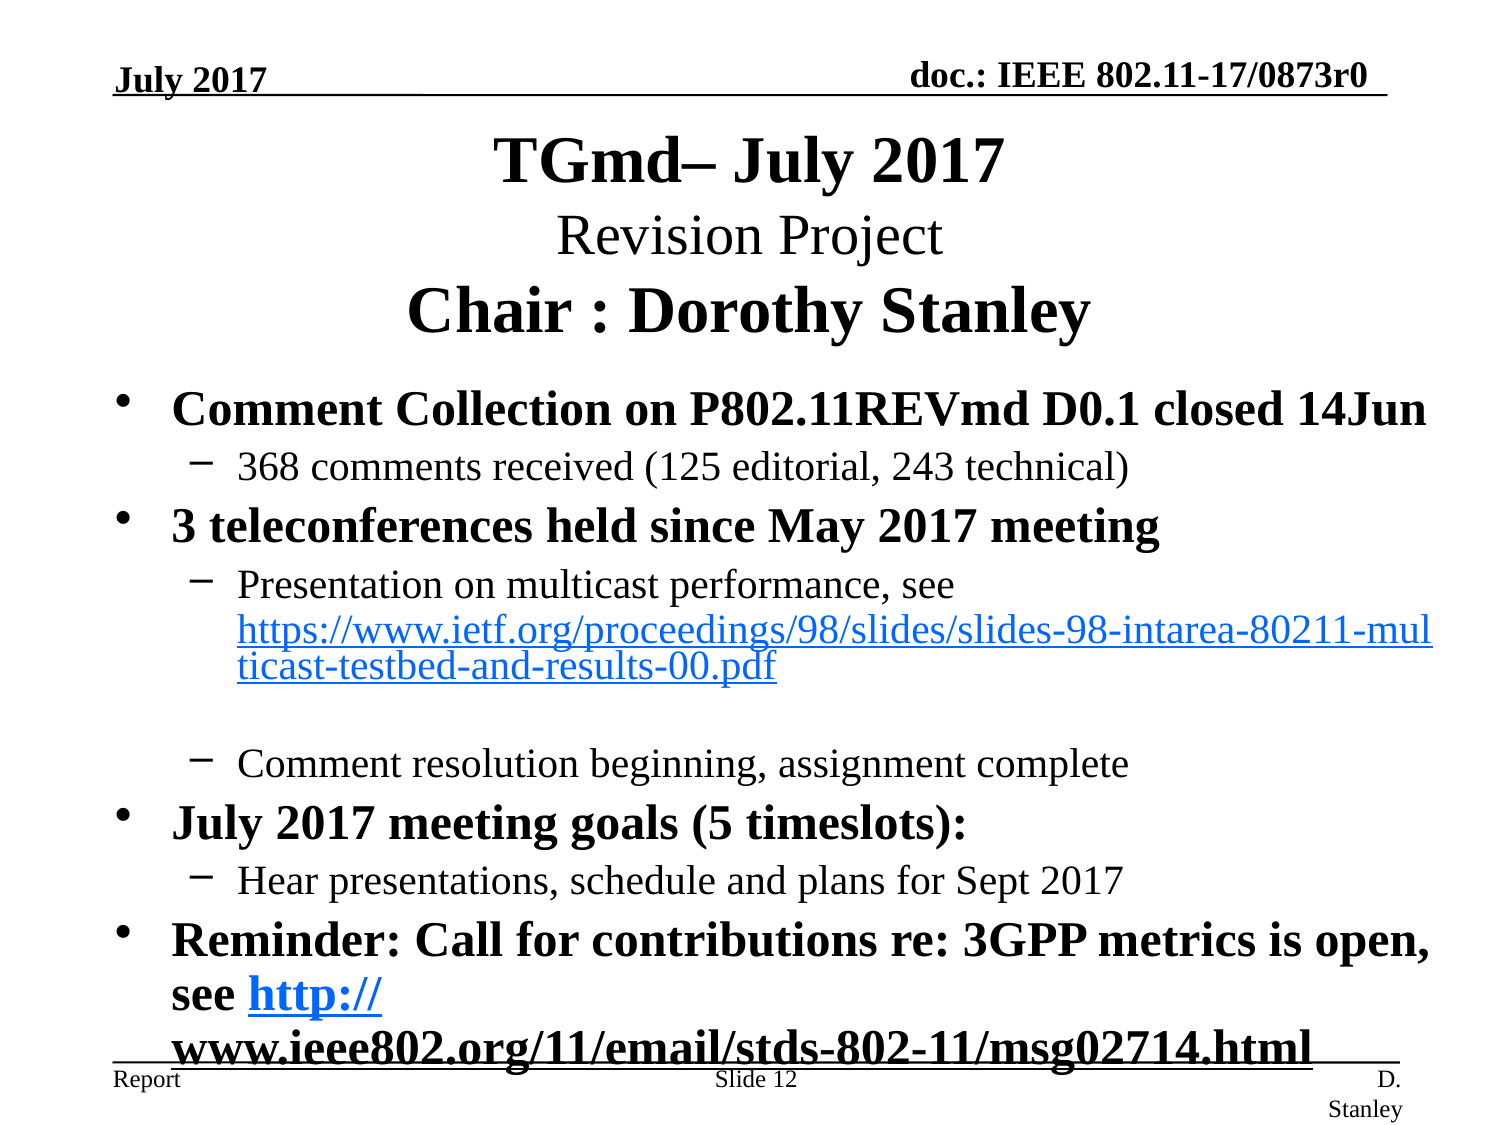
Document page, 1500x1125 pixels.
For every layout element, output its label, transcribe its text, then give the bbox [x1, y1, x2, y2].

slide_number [114, 54, 269, 100]
title TGmd– July 2017 Revision Project Chair : Dorothy Stanley [112, 125, 1388, 338]
slide_number Slide 12 [712, 1080, 800, 1093]
footer D. Stanley, HP Enterprise [1325, 1080, 1402, 1093]
list Comment Collection on P802.11REVmd D0.1 closed 14Jun 368 comments received (125 editorial, 243 technical) 3 teleconferences held since May 2017 meeting Presentation on multicast performance, see https://www.ietf.org/proceedings/98/slides/slides-98-intarea-80211-multicast-testbed-and-results-00.pdf Comment resolution beginning, assignment complete July 2017 meeting goals (5 timeslots): Hear presentations, schedule and plans for Sept 2017 Reminder: Call for contributions re: 3GPP metrics is open, see http://www.ieee802.org/11/email/stds-802-11/msg02714.html [99, 375, 1450, 1080]
